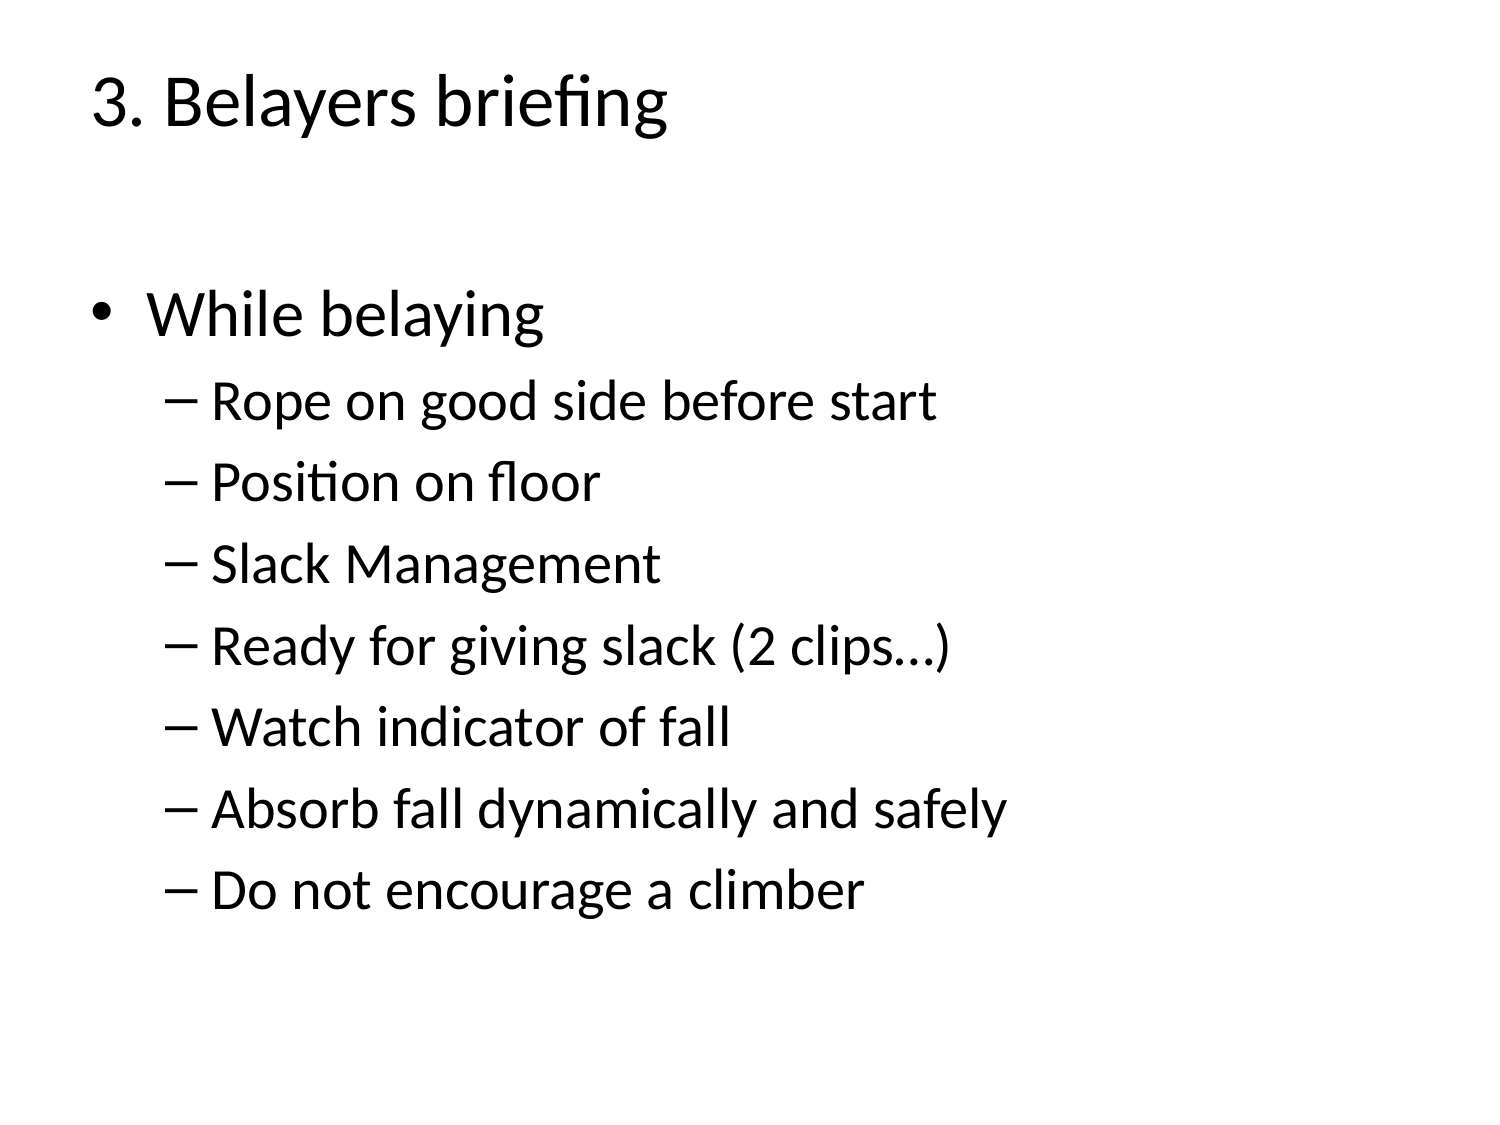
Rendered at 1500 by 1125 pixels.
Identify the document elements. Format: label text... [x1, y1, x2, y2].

title 3. Belayers briefing [75, 2, 1425, 191]
list While belaying Rope on good side before start Position on floor Slack Management Ready for giving slack (2 clips…) Watch indicator of fall Absorb fall dynamically and safely Do not encourage a climber [75, 262, 1438, 1005]
